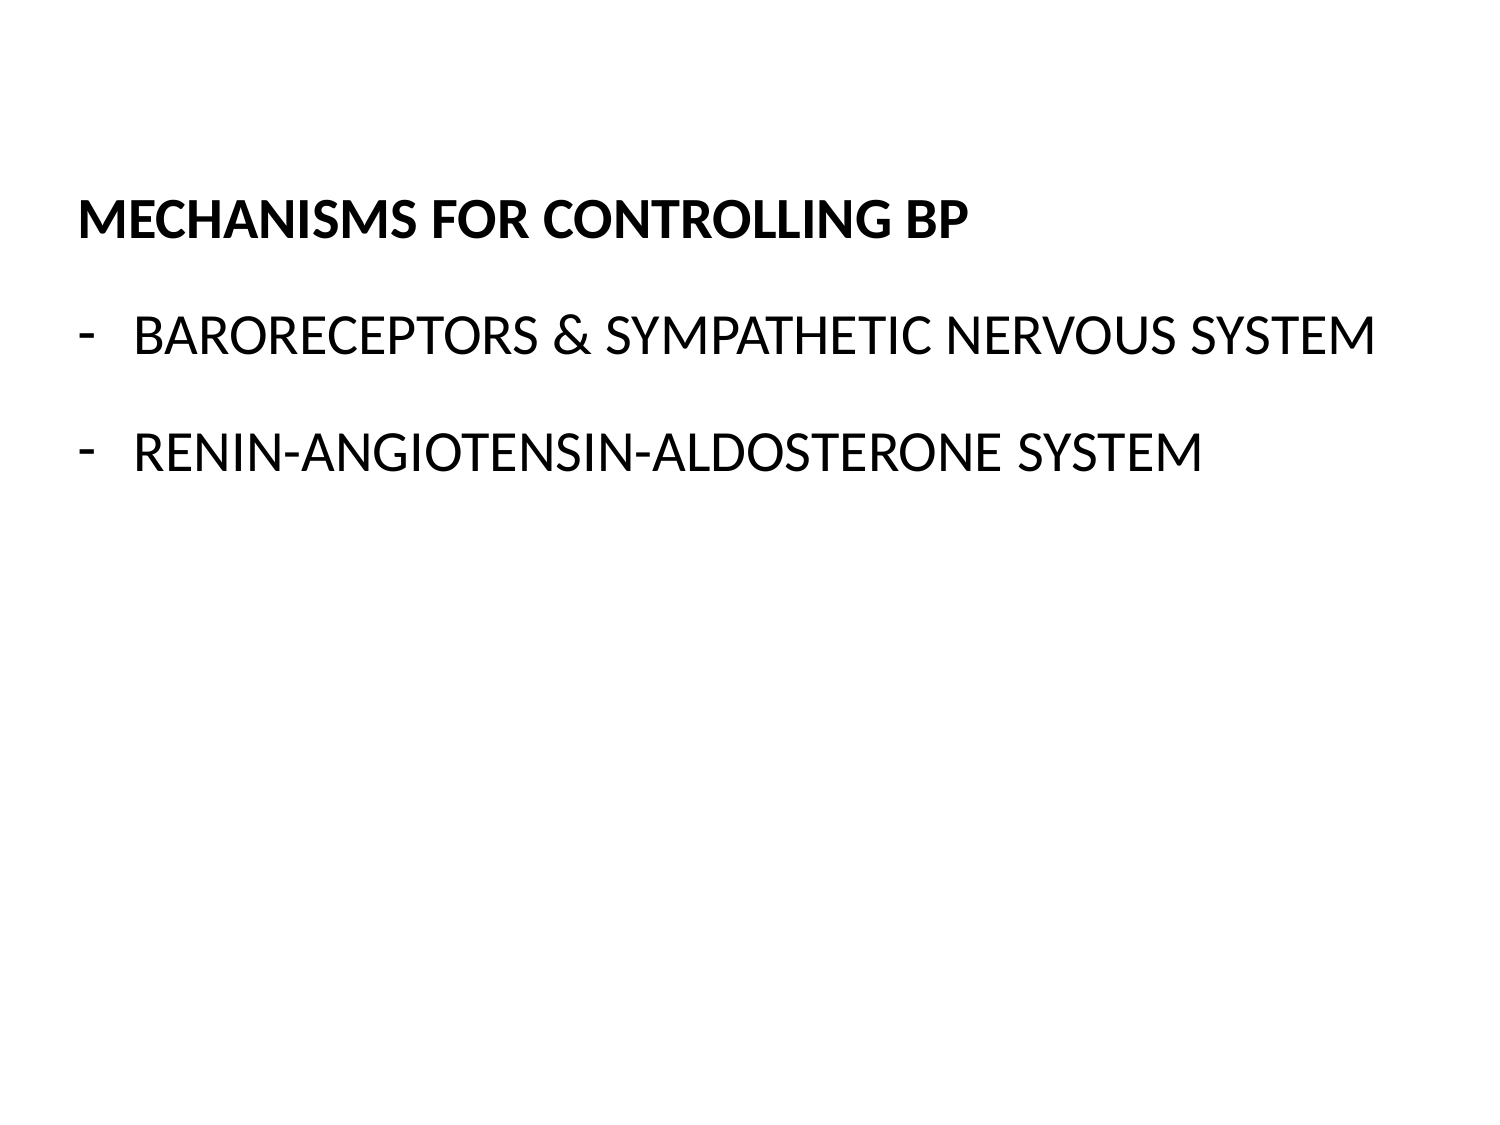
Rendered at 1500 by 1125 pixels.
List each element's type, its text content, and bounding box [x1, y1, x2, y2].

list MECHANISMS FOR CONTROLLING BP BARORECEPTORS & SYMPATHETIC NERVOUS SYSTEM RENIN-ANGIOTENSIN-ALDOSTERONE SYSTEM [62, 137, 1413, 880]
